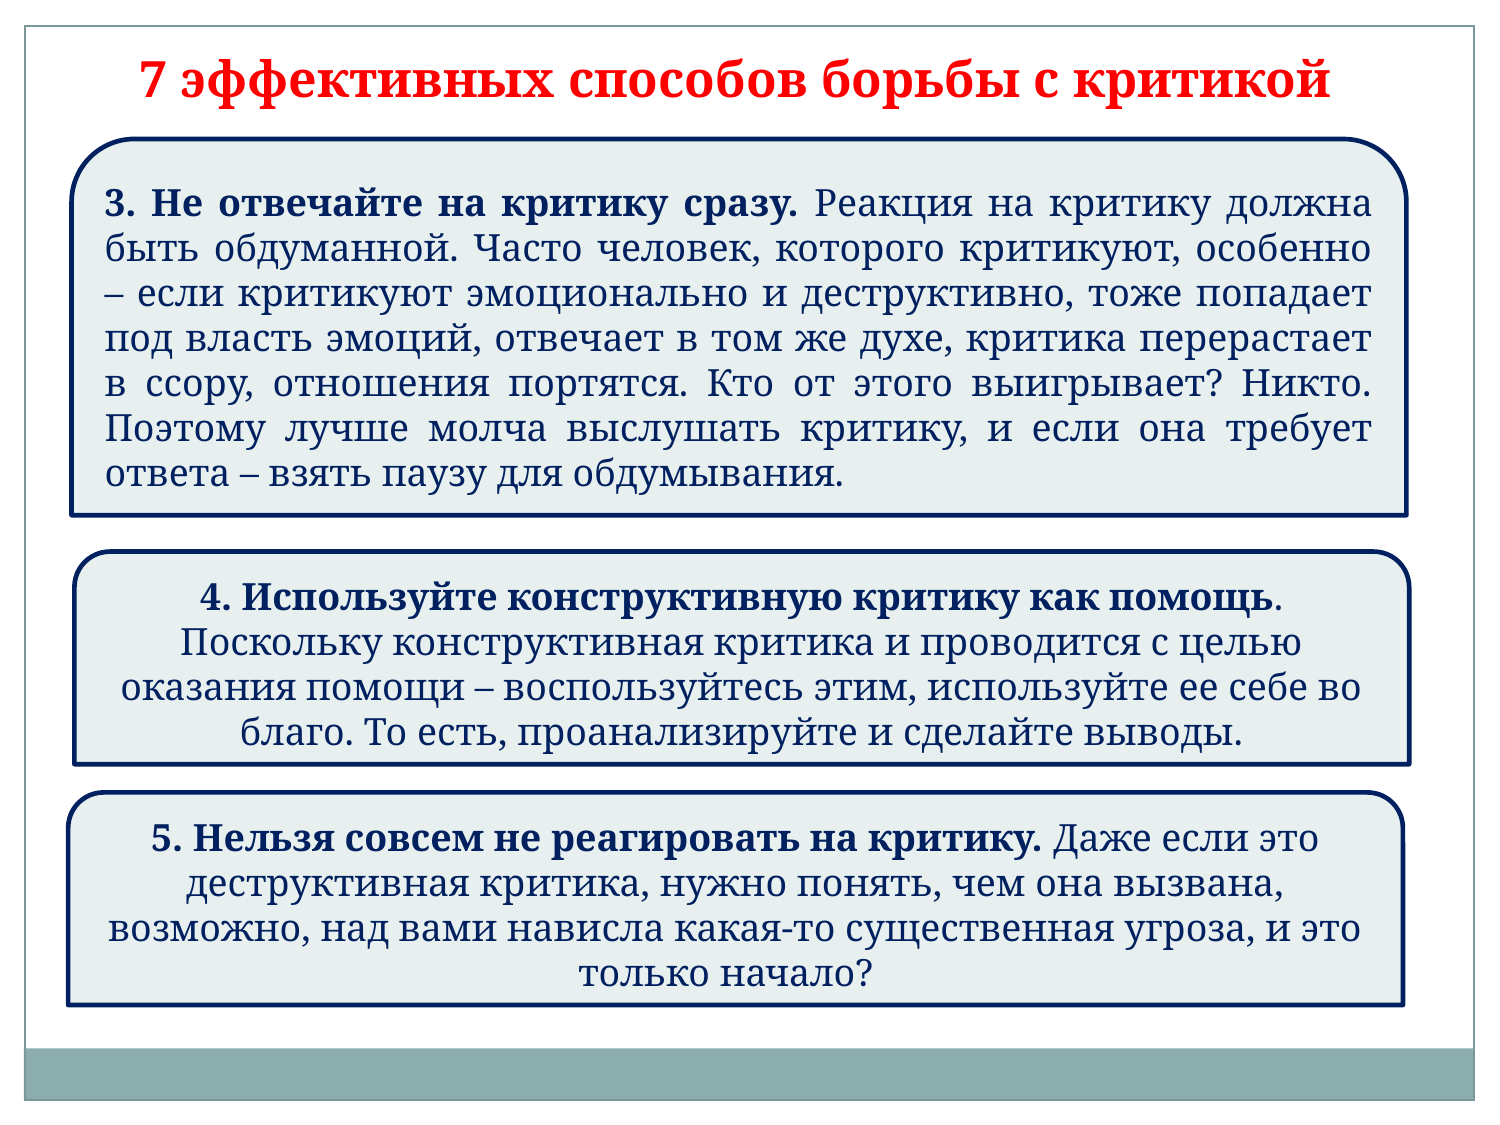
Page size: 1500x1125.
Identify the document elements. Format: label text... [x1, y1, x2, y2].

text_box 7 эффективных способов борьбы с критикой [91, 39, 1380, 115]
text_box 5. Нельзя совсем не реагировать на критику. Даже если это деструктивная критика, нужно понять, чем она вызвана, возможно, над вами нависла какая-то существенная угроза, и это только начало? [67, 791, 1404, 1006]
text_box 3. Не отвечайте на критику сразу. Реакция на критику должна быть обдуманной. Часто человек, которого критикуют, особенно – если критикуют эмоционально и деструктивно, тоже попадает под власть эмоций, отвечает в том же духе, критика перерастает в ссору, отношения портятся. Кто от этого выигрывает? Никто. Поэтому лучше молча выслушать критику, и если она требует ответа – взять паузу для обдумывания. [70, 138, 1408, 517]
text_box 4. Используйте конструктивную критику как помощь. Поскольку конструктивная критика и проводится с целью оказания помощи – воспользуйтесь этим, используйте ее себе во благо. То есть, проанализируйте и сделайте выводы. [73, 550, 1411, 766]
